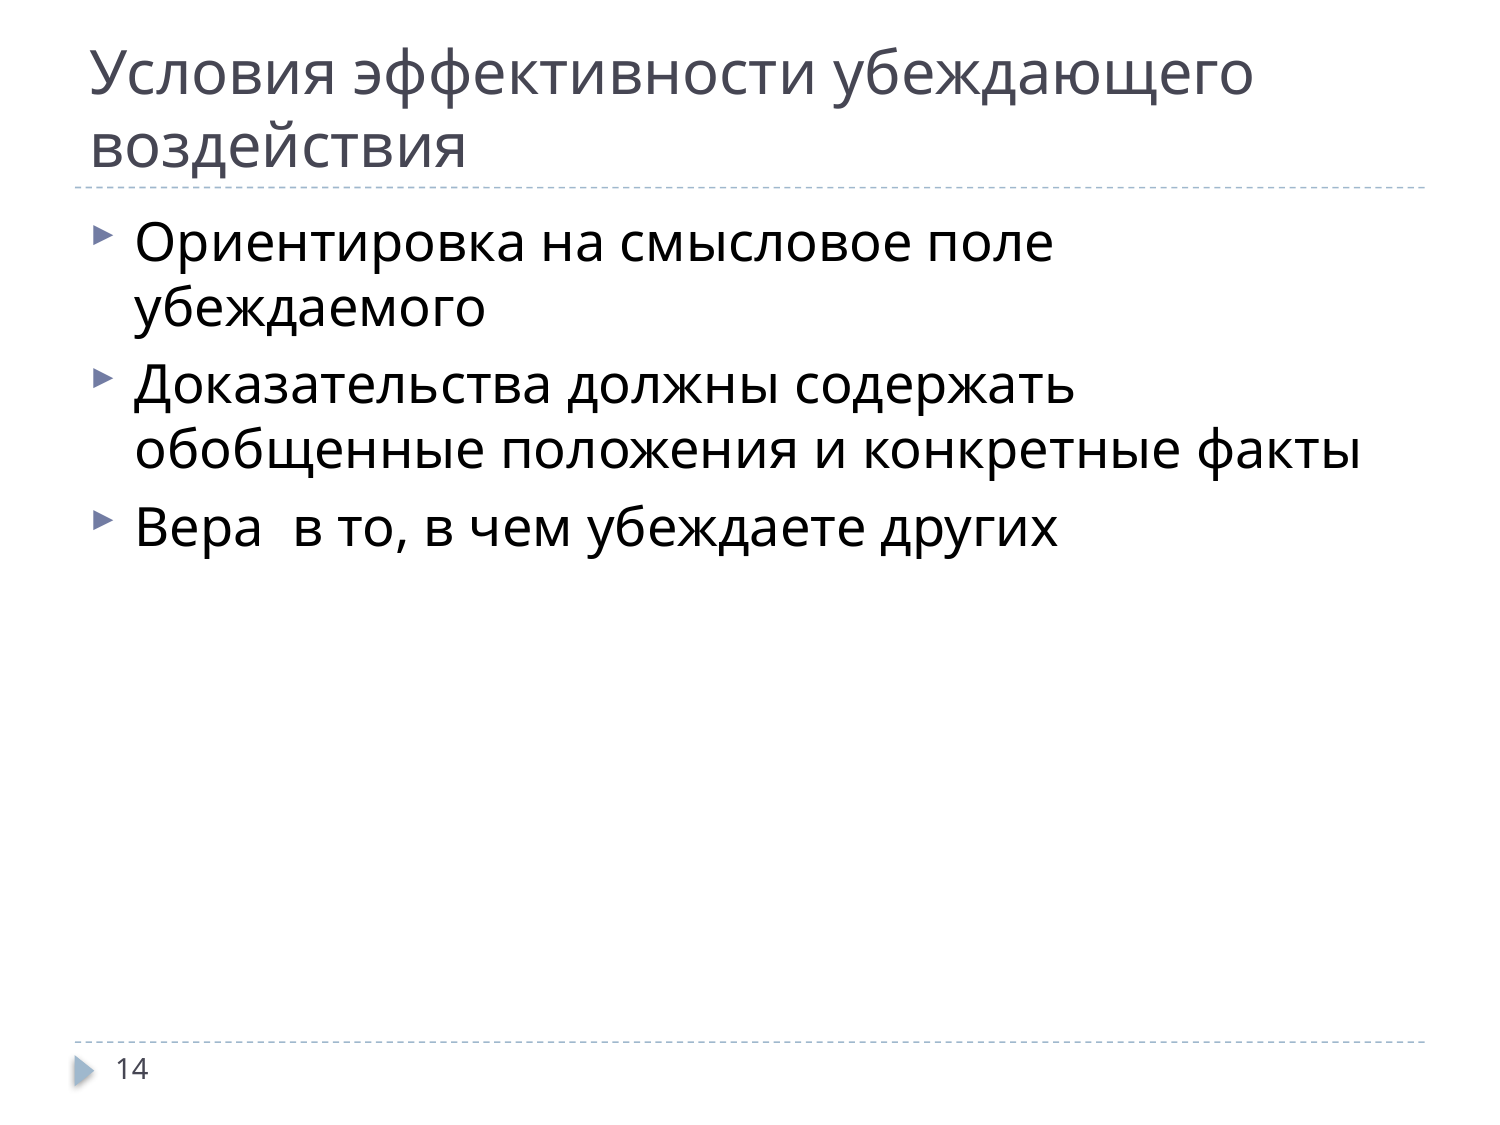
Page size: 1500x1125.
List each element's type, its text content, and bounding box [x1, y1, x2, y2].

list Ориентировка на смысловое поле убеждаемого Доказательства должны содержать обобщенные положения и конкретные факты Вера в то, в чем убеждаете других [75, 200, 1425, 1010]
slide_number 14 [100, 1042, 426, 1103]
title Условия эффективности убеждающего воздействия [75, 24, 1425, 188]
